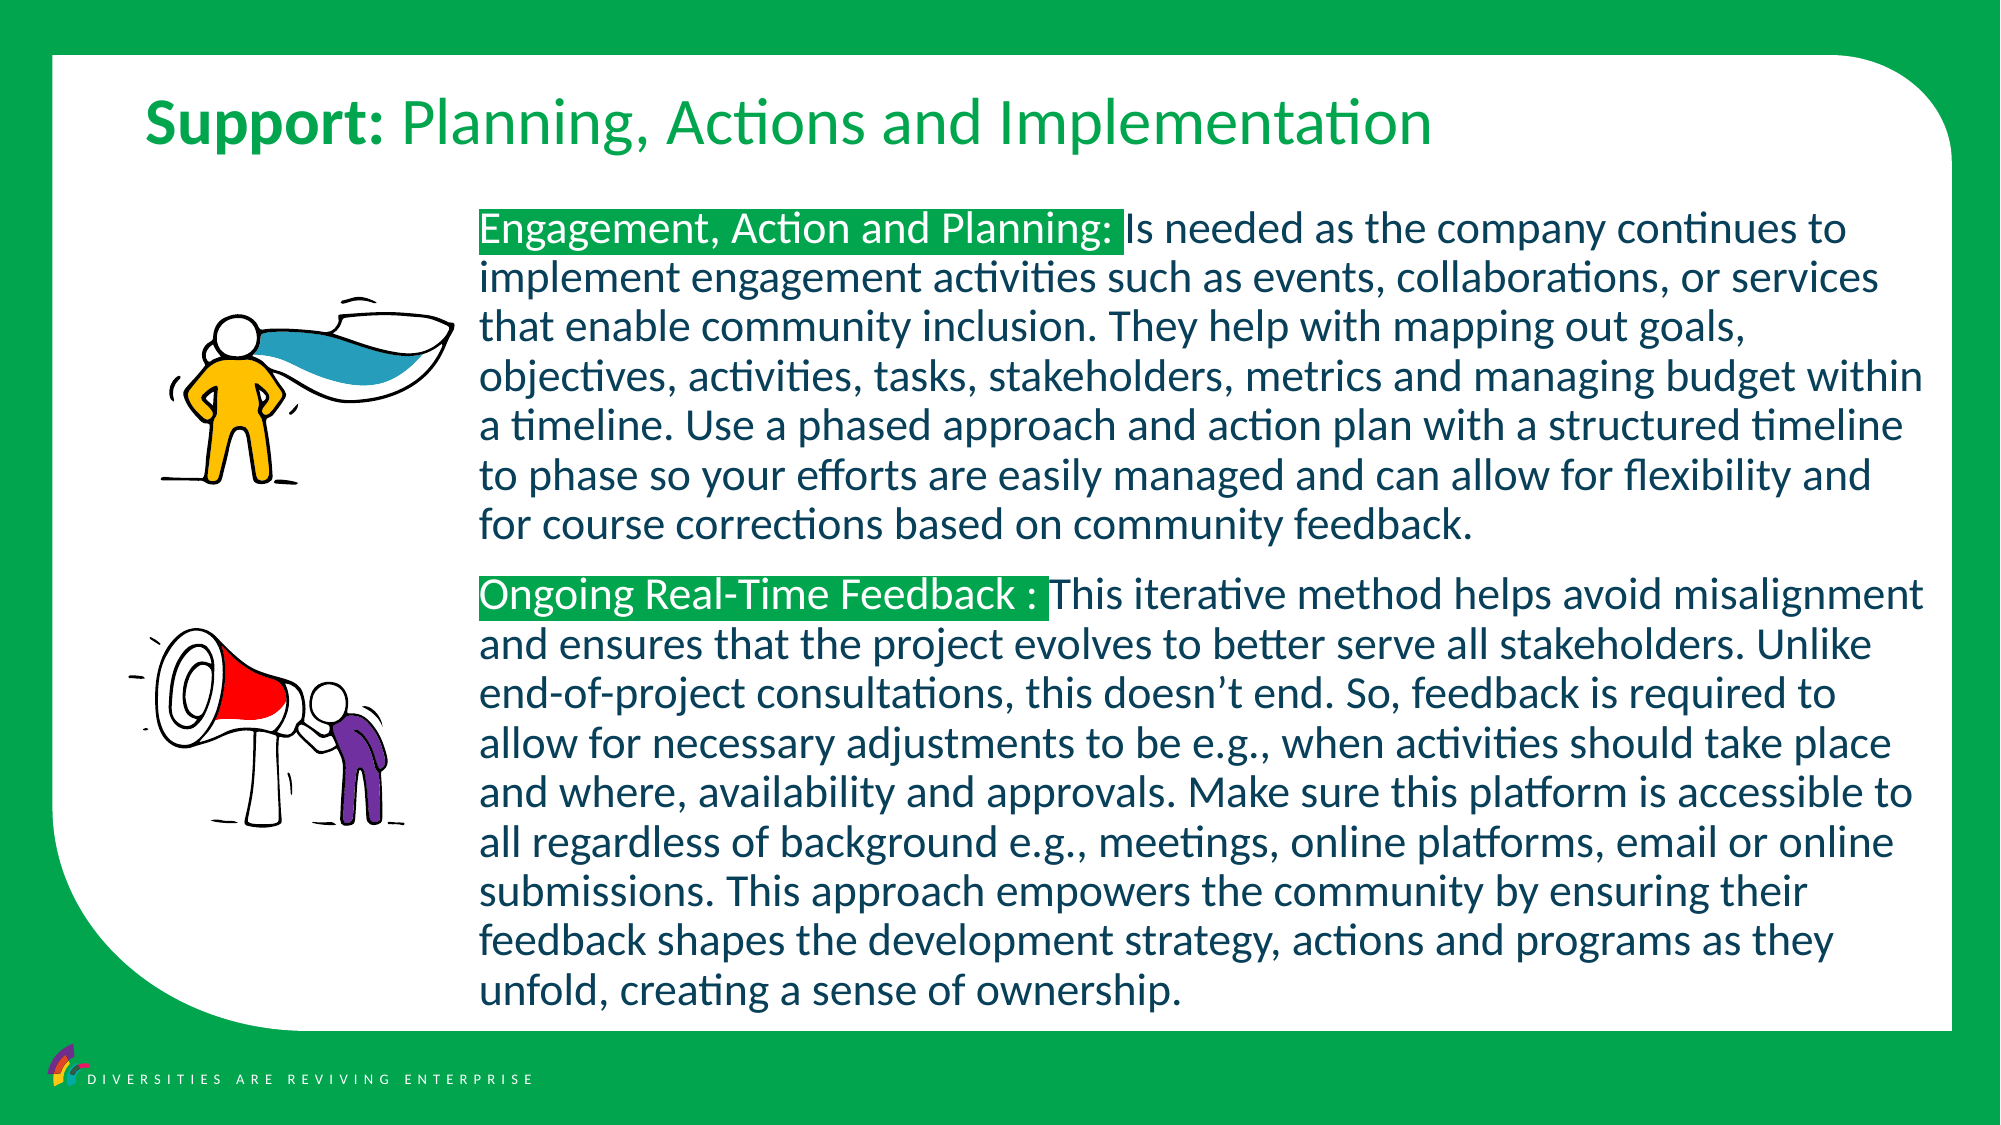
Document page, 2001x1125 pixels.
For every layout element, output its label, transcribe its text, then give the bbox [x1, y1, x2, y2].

list Engagement, Action and Planning: Is needed as the company continues to implement engagement activities such as events, collaborations, or services that enable community inclusion. They help with mapping out goals, objectives, activities, tasks, stakeholders, metrics and managing budget within a timeline. Use a phased approach and action plan with a structured timeline to phase so your efforts are easily managed and can allow for flexibility and for course corrections based on community feedback. Ongoing Real-Time Feedback : This iterative method helps avoid misalignment and ensures that the project evolves to better serve all stakeholders. Unlike end-of-project consultations, this doesn’t end. So, feedback is required to allow for necessary adjustments to be e.g., when activities should take place and where, availability and approvals. Make sure this platform is accessible to all regardless of background e.g., meetings, online platforms, email or online submissions. This approach empowers the community by ensuring their feedback shapes the development strategy, actions and programs as they unfold, creating a sense of ownership. [426, 196, 1941, 828]
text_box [128, 628, 405, 828]
list Support: Planning, Actions and Implementation [130, 79, 1869, 212]
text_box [160, 296, 455, 485]
